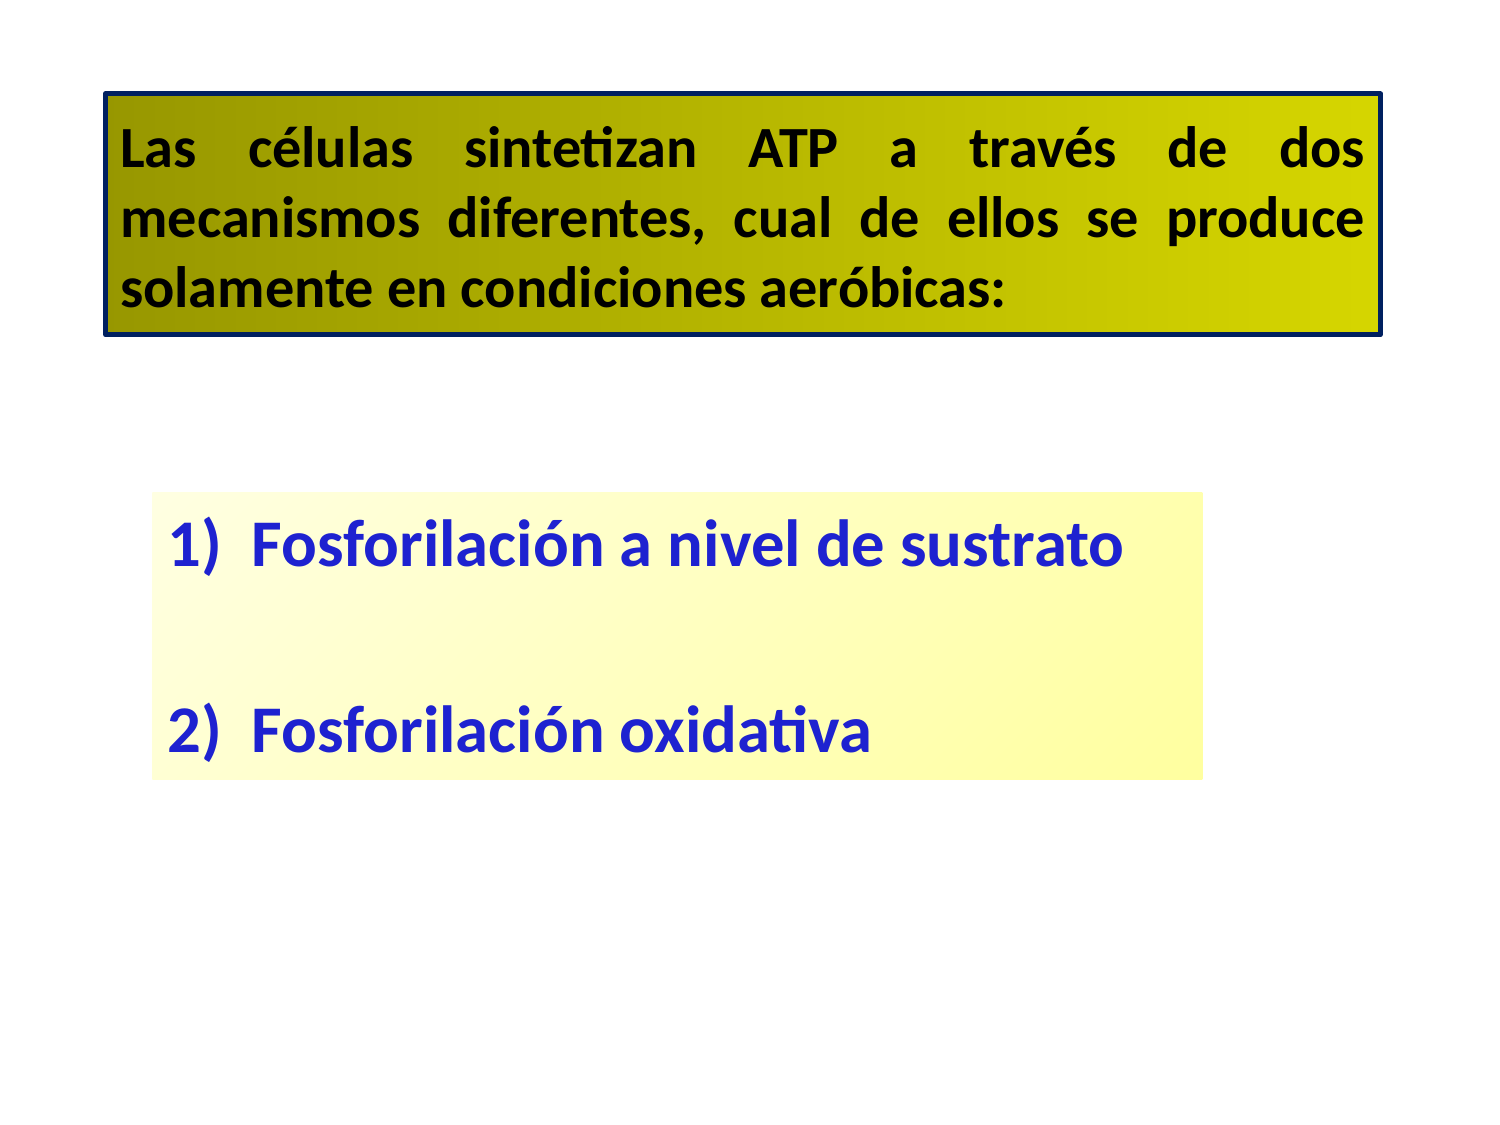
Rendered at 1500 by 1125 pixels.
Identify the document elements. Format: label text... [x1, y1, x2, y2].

title Las células sintetizan ATP a través de dos mecanismos diferentes, cual de ellos se produce solamente en condiciones aeróbicas: [105, 93, 1381, 335]
subtitle Fosforilación a nivel de sustrato Fosforilación oxidativa [152, 492, 1203, 780]
